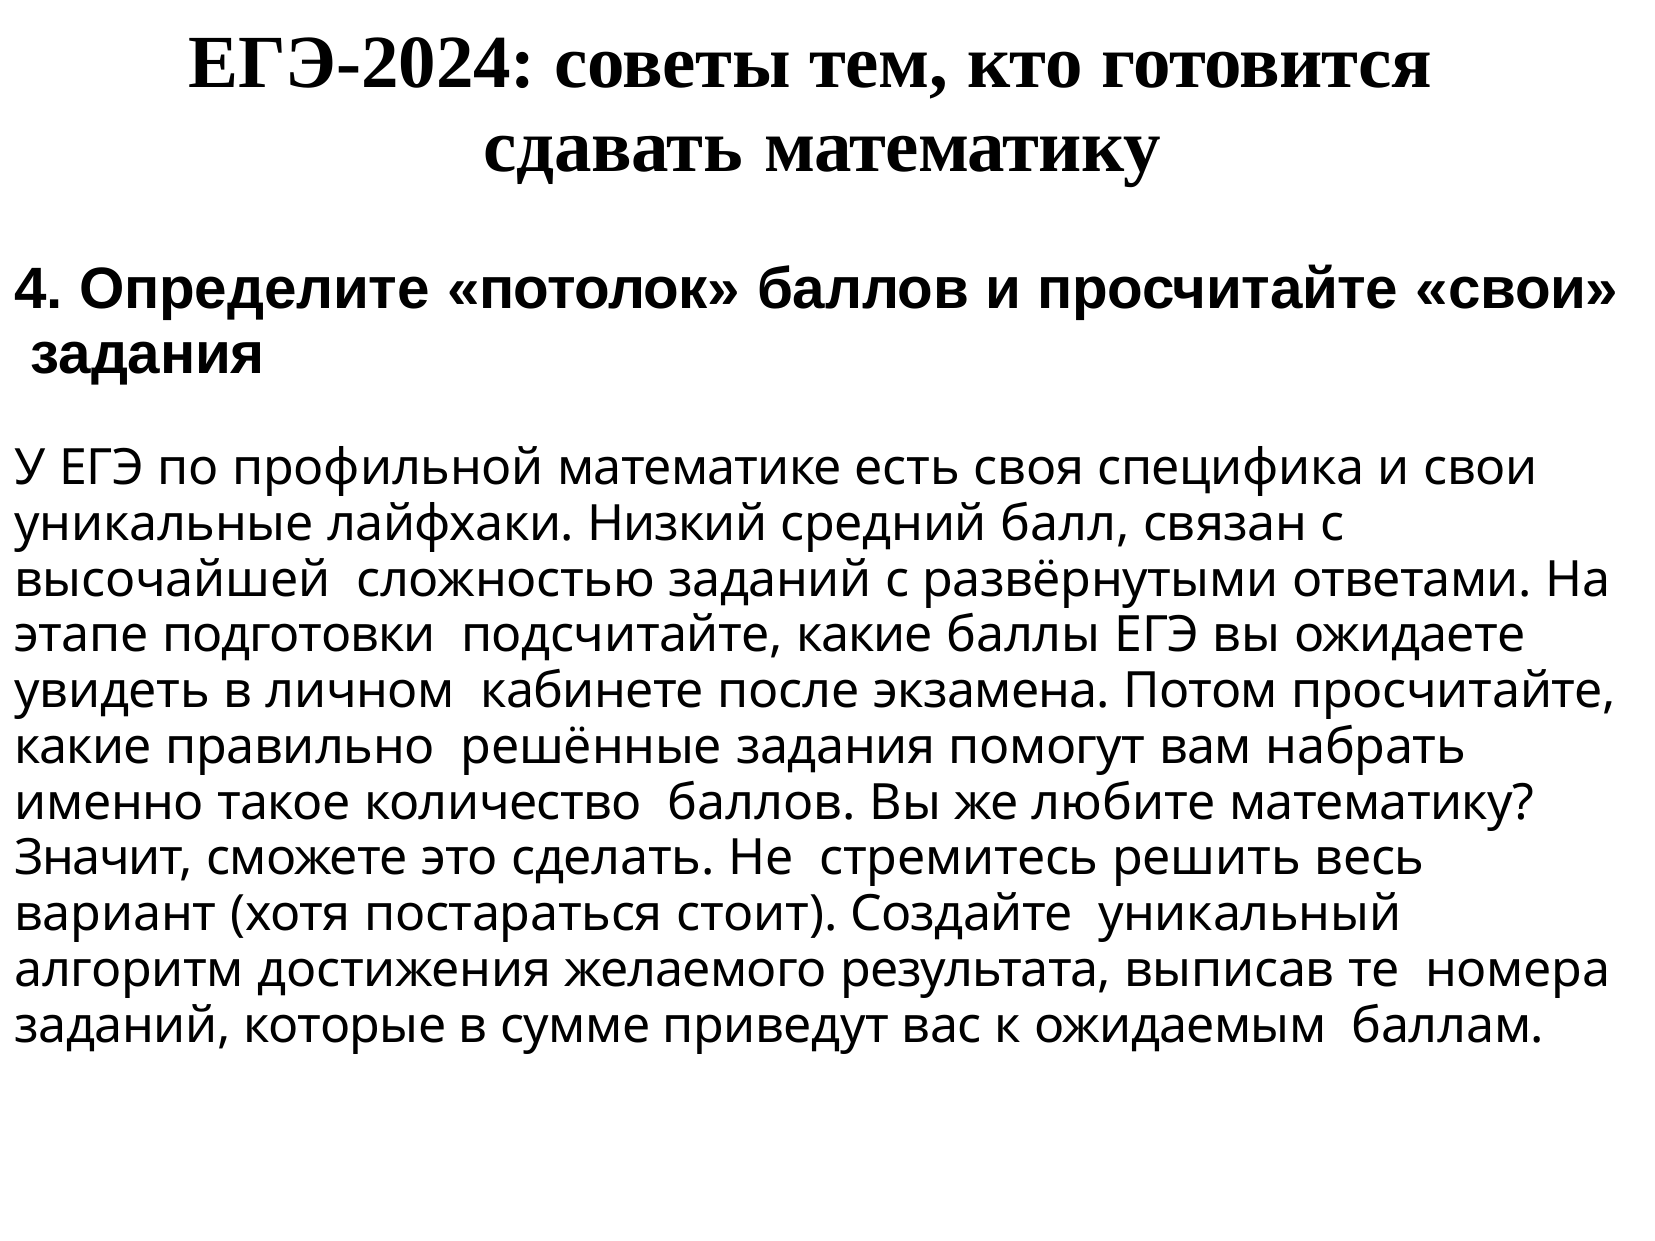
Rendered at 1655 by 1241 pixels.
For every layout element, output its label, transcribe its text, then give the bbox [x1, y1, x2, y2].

text_box 4. Определите «потолок» баллов и просчитайте «свои» задания У ЕГЭ по профильной математике есть своя специфика и свои уникальные лайфхаки. Низкий средний балл, связан с высочайшей сложностью заданий с развёрнутыми ответами. На этапе подготовки подсчитайте, какие баллы ЕГЭ вы ожидаете увидеть в личном кабинете после экзамена. Потом просчитайте, какие правильно решённые задания помогут вам набрать именно такое количество баллов. Вы же любите математику? Значит, сможете это сделать. Не стремитесь решить весь вариант (хотя постараться стоит). Создайте уникальный алгоритм достижения желаемого результата, выписав те номера заданий, которые в сумме приведут вас к ожидаемым баллам. [12, 246, 1633, 1054]
title ЕГЭ-2024: советы тем, кто готовится сдавать математику [186, 8, 1445, 227]
